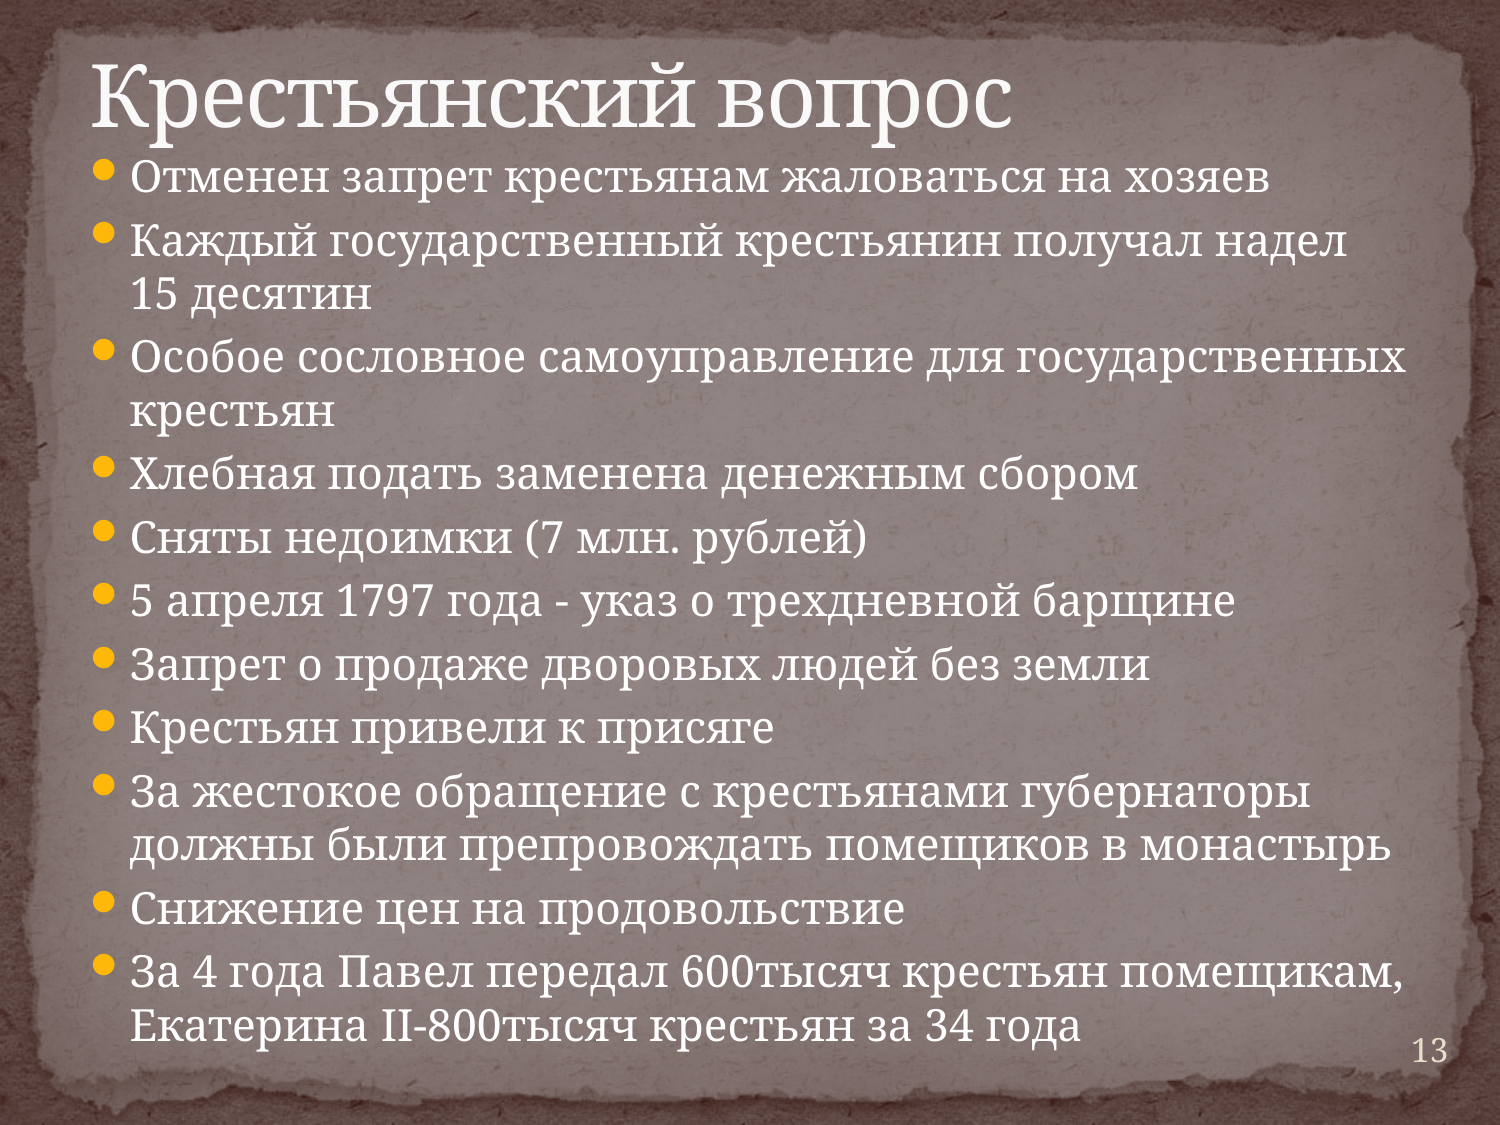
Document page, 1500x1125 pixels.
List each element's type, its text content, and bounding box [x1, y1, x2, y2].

slide_number 13 [1379, 1014, 1480, 1089]
list Отменен запрет крестьянам жаловаться на хозяев Каждый государственный крестьянин получал надел 15 десятин Особое сословное самоуправление для государственных крестьян Хлебная подать заменена денежным сбором Сняты недоимки (7 млн. рублей) 5 апреля 1797 года - указ о трехдневной барщине Запрет о продаже дворовых людей без земли Крестьян привели к присяге За жестокое обращение с крестьянами губернаторы должны были препровождать помещиков в монастырь Снижение цен на продовольствие За 4 года Павел передал 600тысяч крестьян помещикам, Екатерина II-800тысяч крестьян за 34 года [75, 153, 1425, 1090]
title Крестьянский вопрос [74, 24, 1425, 153]
